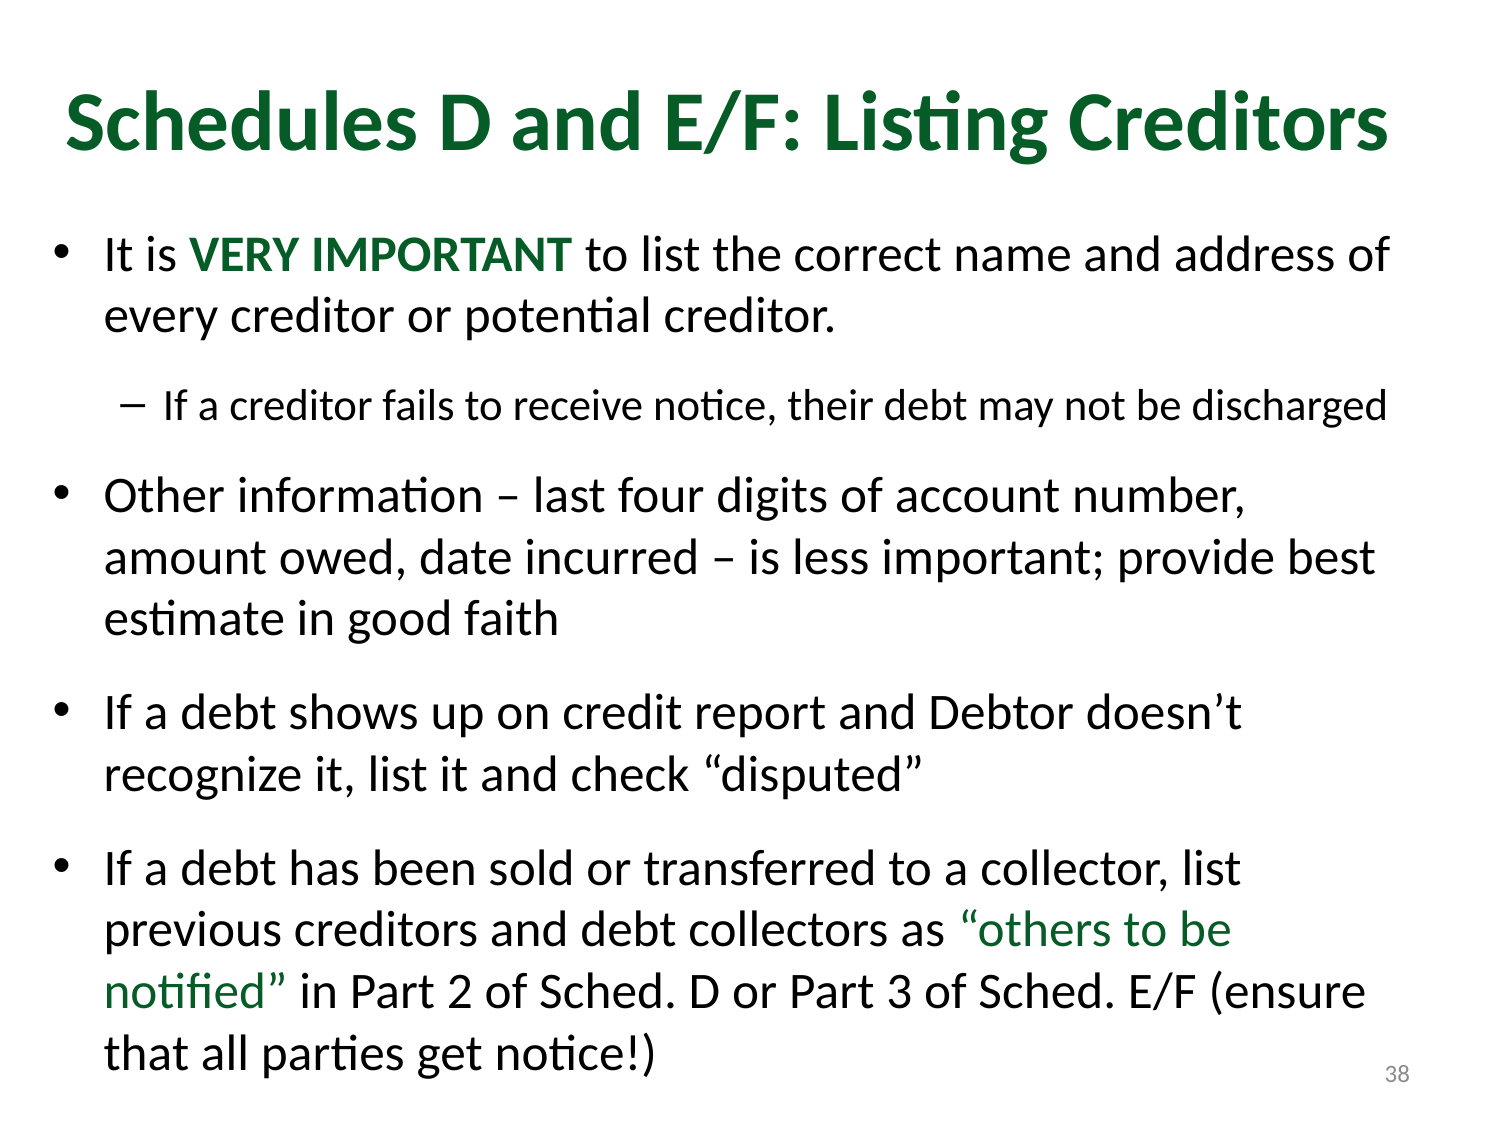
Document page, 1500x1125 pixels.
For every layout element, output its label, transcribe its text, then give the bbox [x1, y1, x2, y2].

list It is VERY IMPORTANT to list the correct name and address of every creditor or potential creditor. If a creditor fails to receive notice, their debt may not be discharged Other information – last four digits of account number, amount owed, date incurred – is less important; provide best estimate in good faith If a debt shows up on credit report and Debtor doesn’t recognize it, list it and check “disputed” If a debt has been sold or transferred to a collector, list previous creditors and debt collectors as “others to be notified” in Part 2 of Sched. D or Part 3 of Sched. E/F (ensure that all parties get notice!) [37, 212, 1438, 1100]
title Schedules D and E/F: Listing Creditors [50, 45, 1425, 188]
slide_number 38 [1074, 1042, 1425, 1103]
